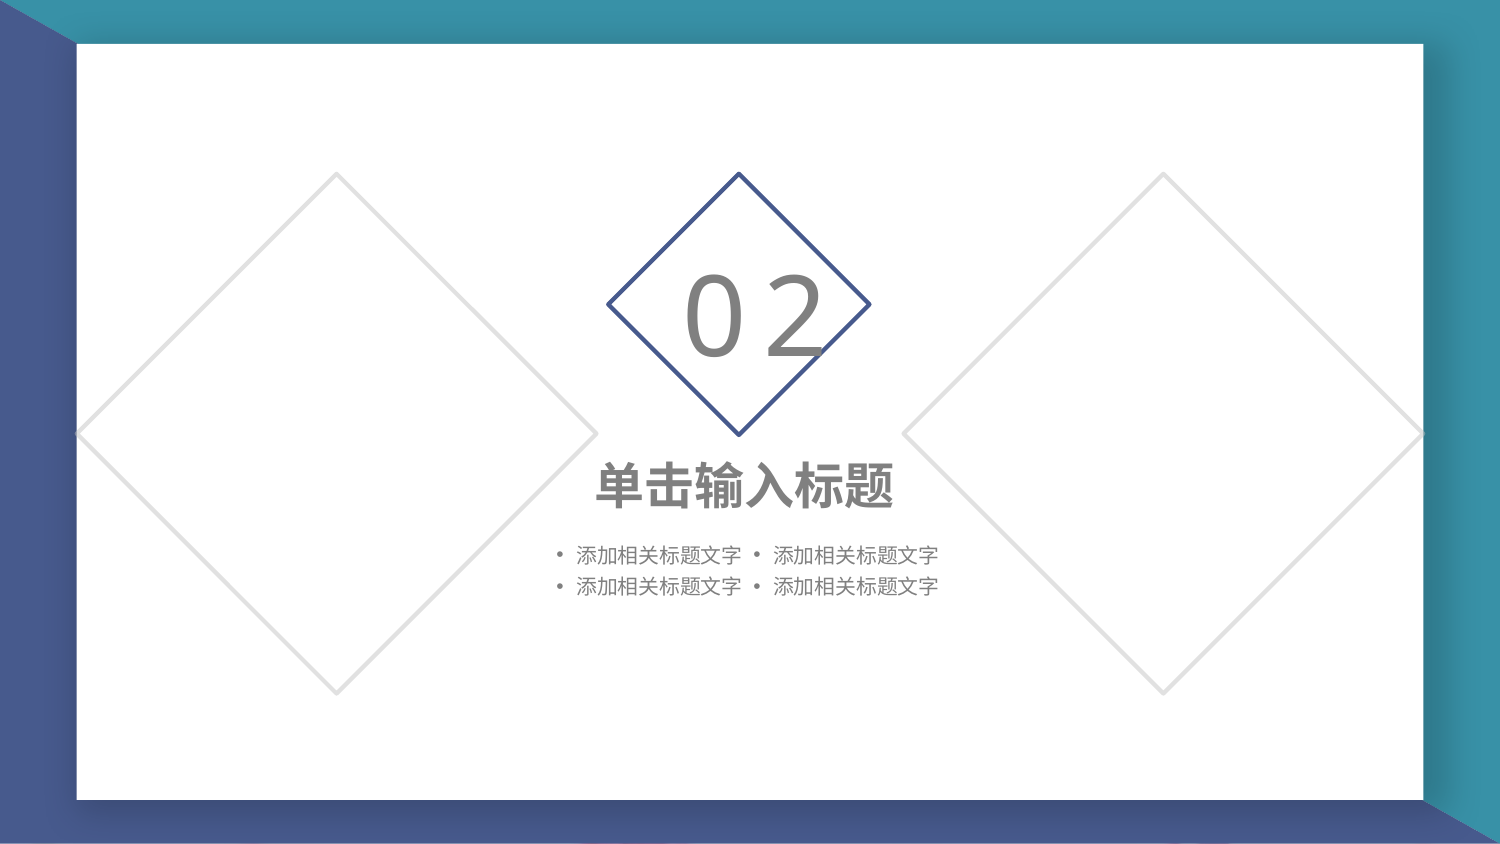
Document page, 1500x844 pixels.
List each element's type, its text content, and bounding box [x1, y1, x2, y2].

text_box [687, 387, 790, 438]
text_box 单击输入标题 [594, 455, 981, 516]
text_box 添加相关标题文字 [753, 542, 940, 568]
text_box 添加相关标题文字 [556, 542, 743, 568]
text_box [673, 171, 805, 236]
text_box [901, 171, 1426, 696]
text_box [74, 171, 599, 696]
text_box 添加相关标题文字 [556, 573, 743, 599]
text_box 添加相关标题文字 [753, 573, 940, 599]
text_box 0 2 [667, 236, 988, 387]
text_box [606, 242, 667, 367]
